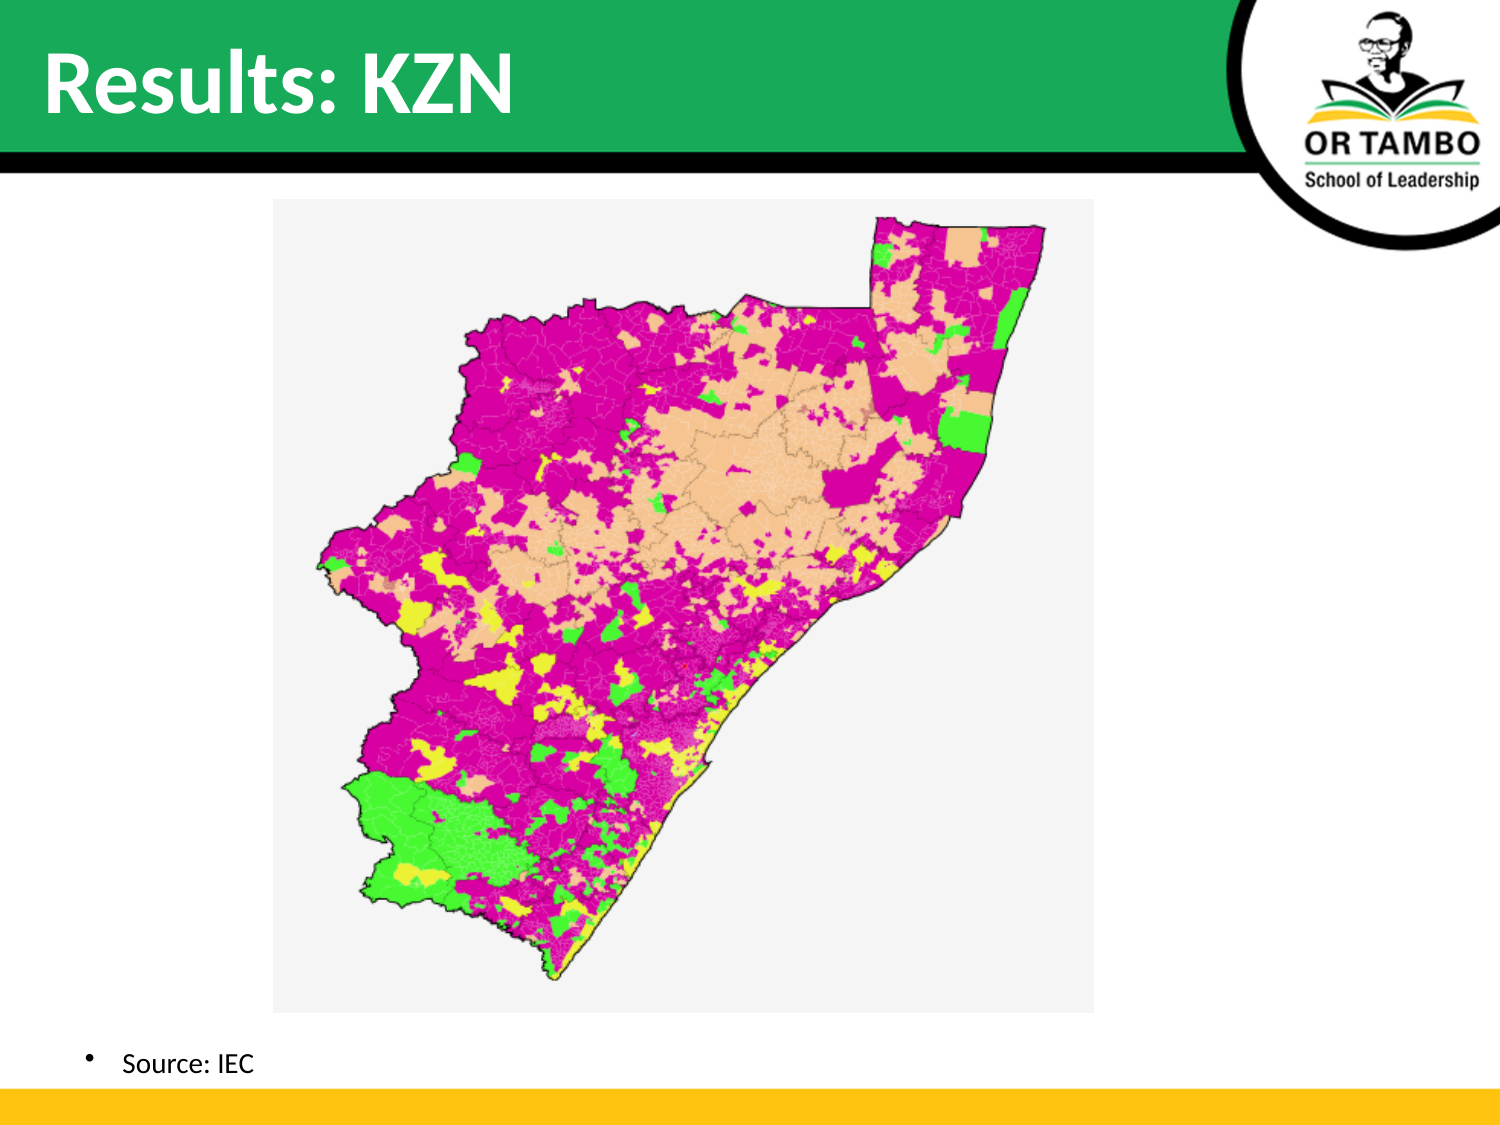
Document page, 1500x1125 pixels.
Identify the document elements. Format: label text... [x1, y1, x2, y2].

picture [0, 0, 1500, 1125]
title Results: KZN [35, 0, 1387, 154]
text_box Source: IEC [77, 1037, 262, 1087]
